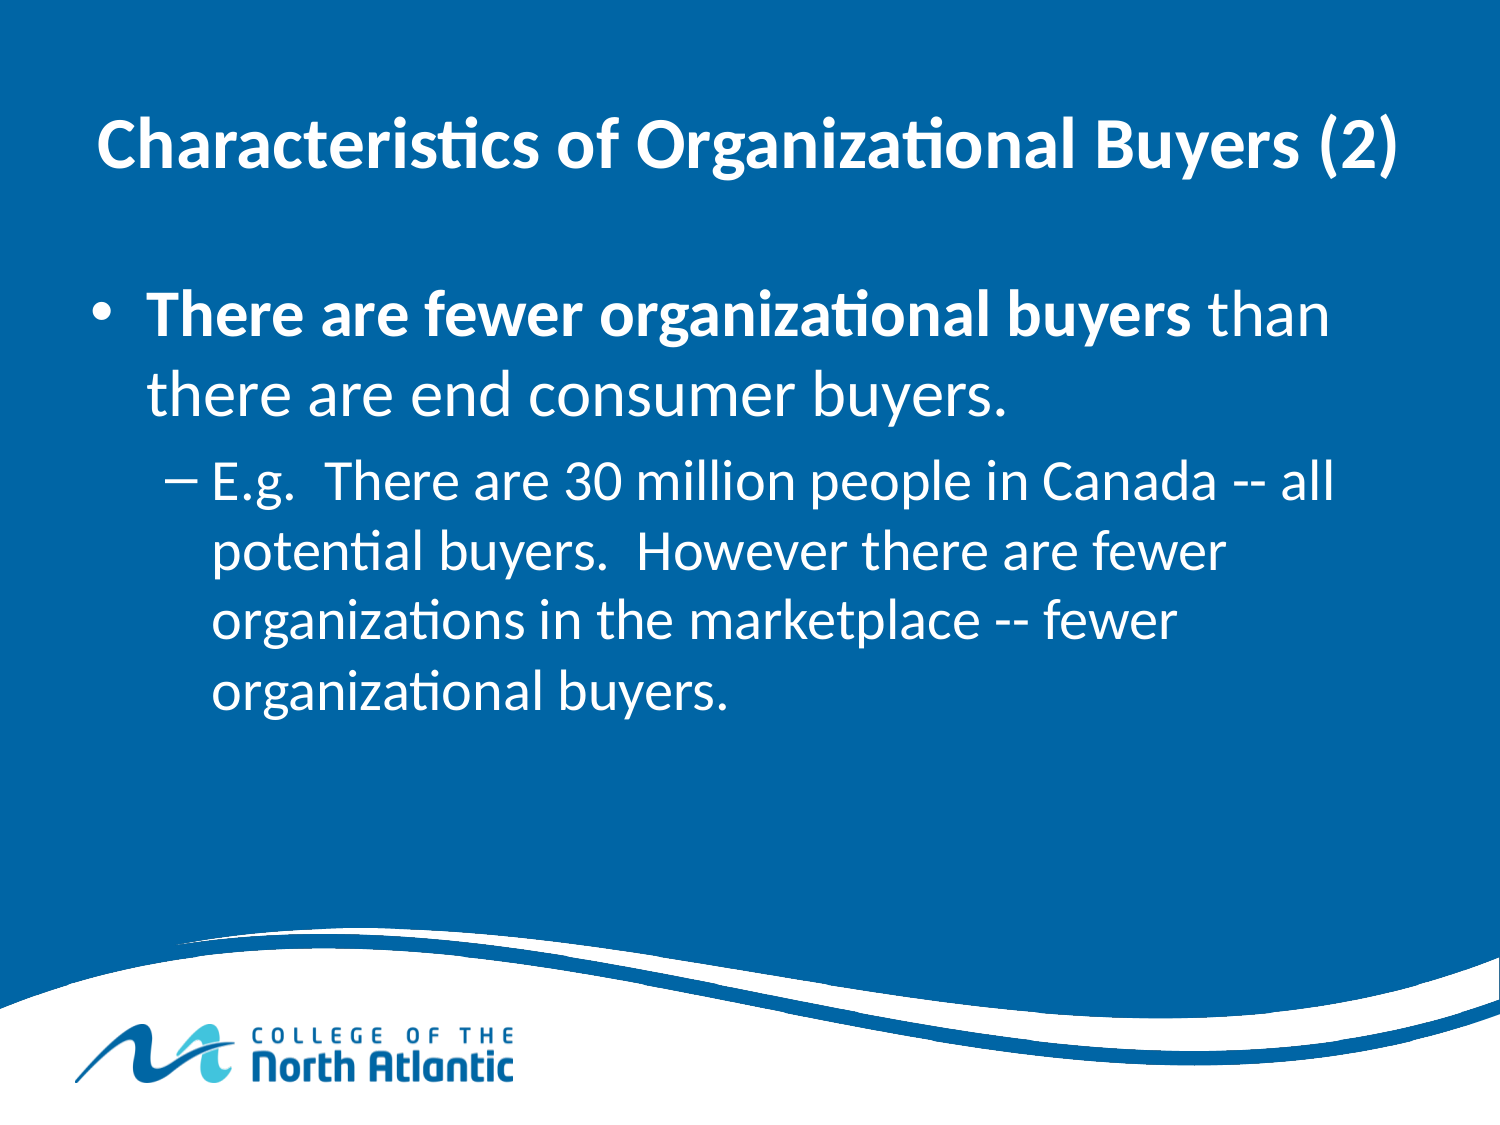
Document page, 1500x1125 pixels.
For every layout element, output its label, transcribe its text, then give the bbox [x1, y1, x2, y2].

picture [0, 928, 1500, 1125]
title Characteristics of Organizational Buyers (2) [75, 45, 1425, 233]
list There are fewer organizational buyers than there are end consumer buyers. E.g. There are 30 million people in Canada -- all potential buyers. However there are fewer organizations in the marketplace -- fewer organizational buyers. [75, 262, 1425, 900]
